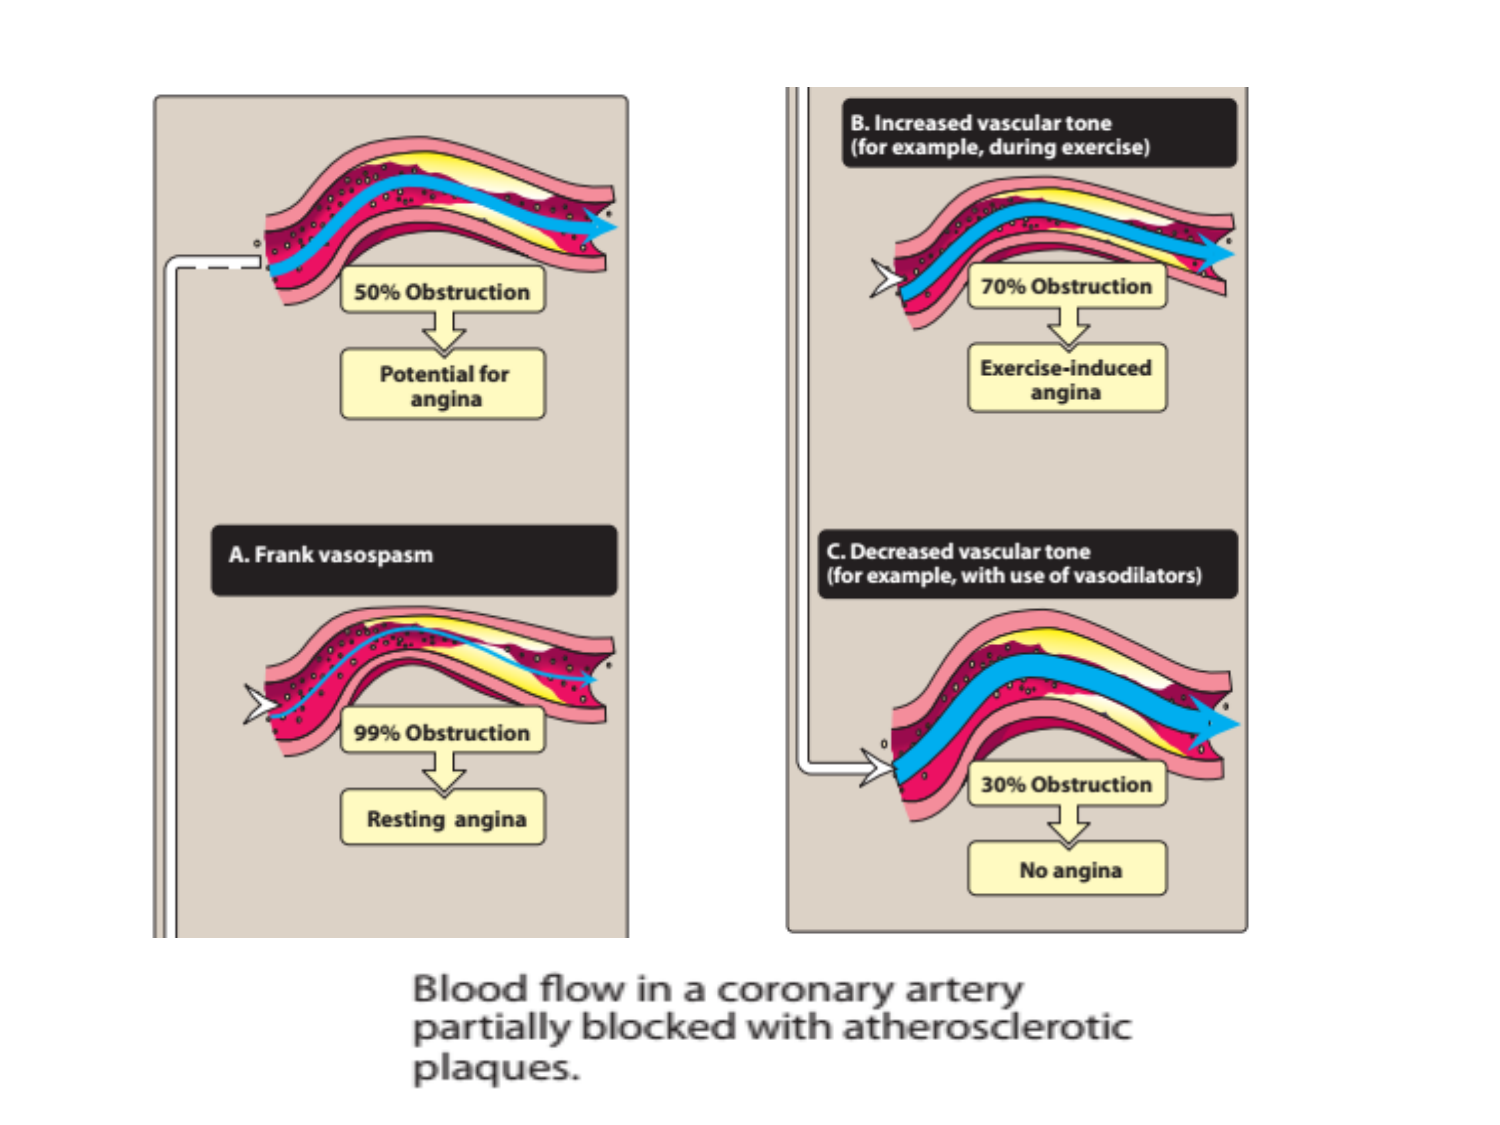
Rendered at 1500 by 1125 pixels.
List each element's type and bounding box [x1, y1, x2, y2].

picture [143, 87, 644, 938]
picture [393, 966, 1157, 1122]
picture [774, 87, 1257, 938]
